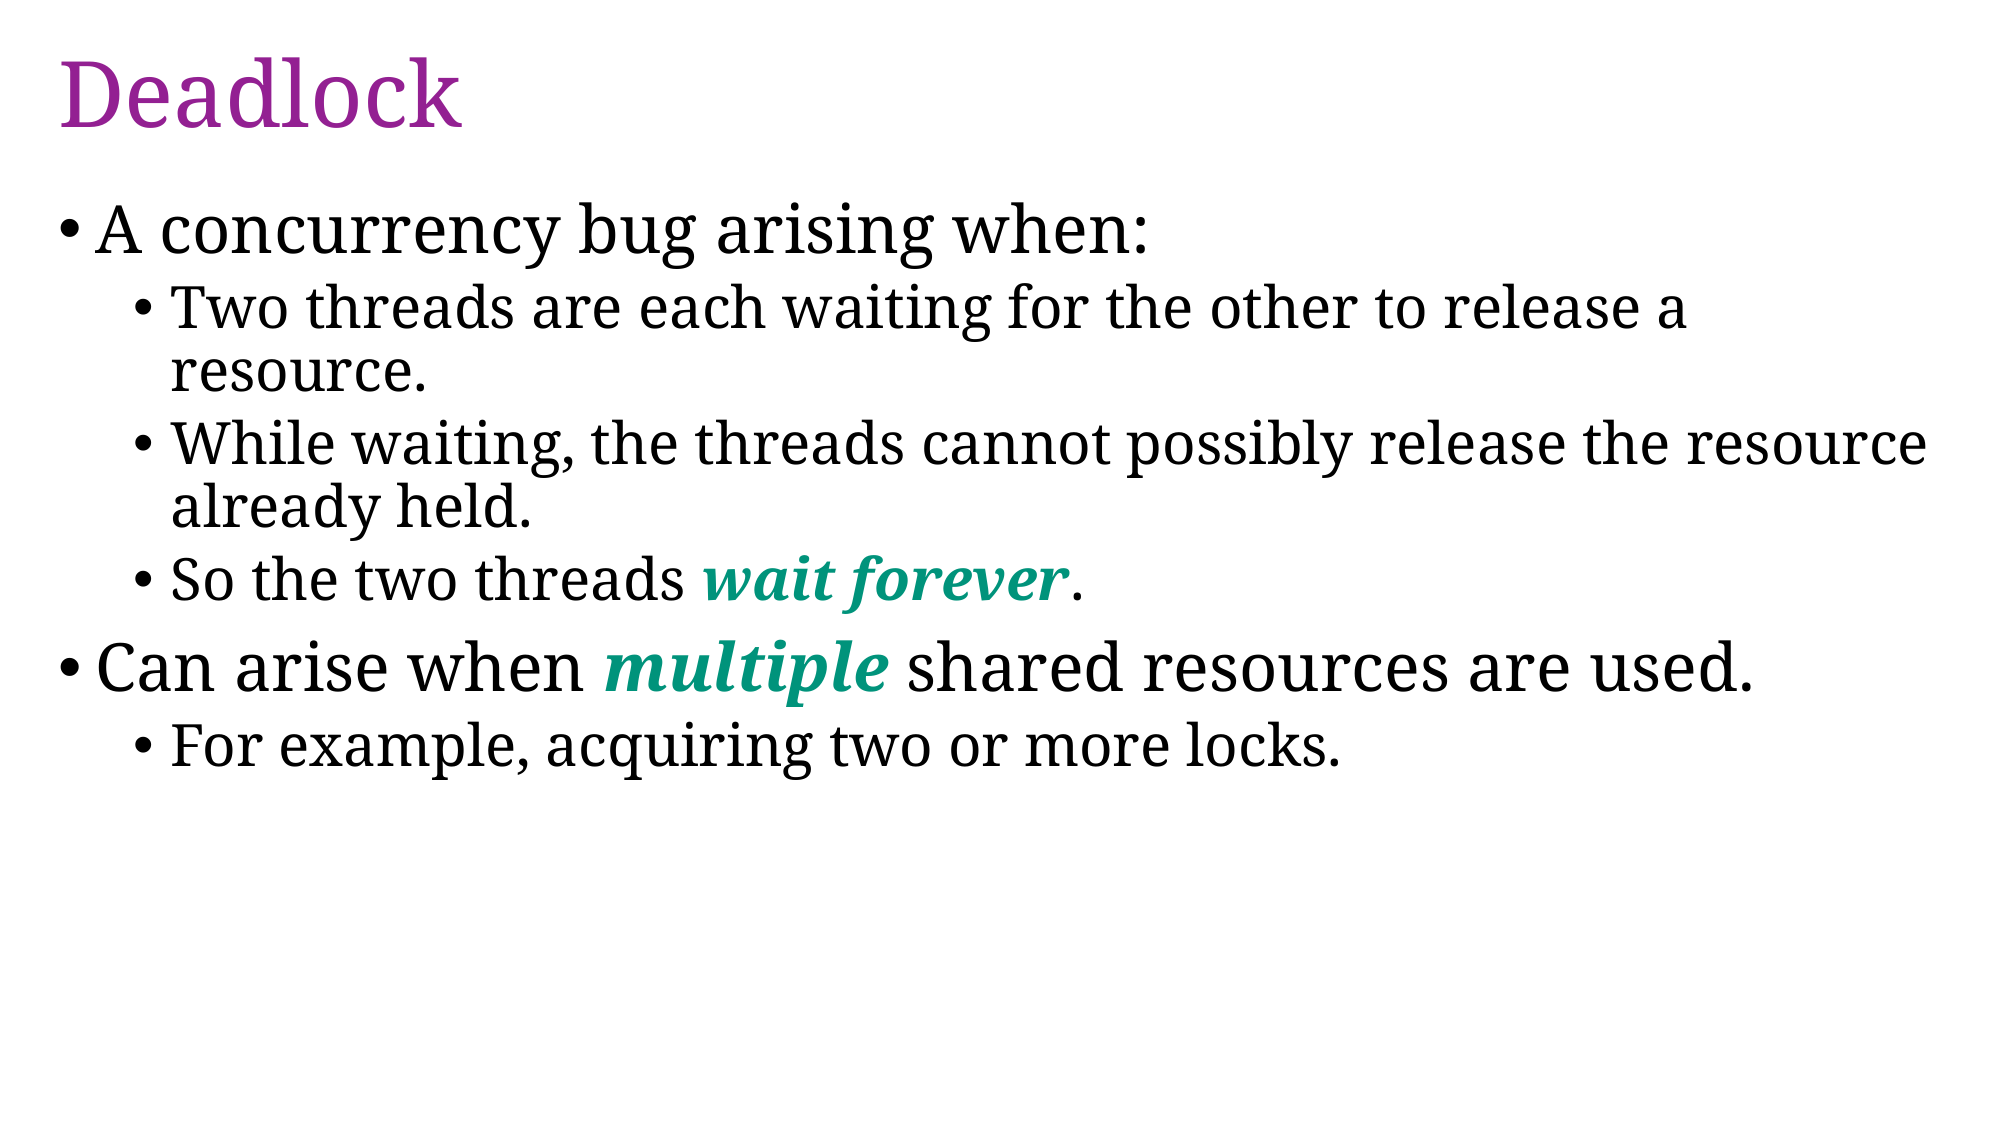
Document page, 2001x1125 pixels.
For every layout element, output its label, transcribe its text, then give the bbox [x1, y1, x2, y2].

list A concurrency bug arising when: Two threads are each waiting for the other to release a resource. While waiting, the threads cannot possibly release the resource already held. So the two threads wait forever. Can arise when multiple shared resources are used. For example, acquiring two or more locks. [43, 188, 1953, 1106]
title Deadlock [43, 25, 1953, 171]
